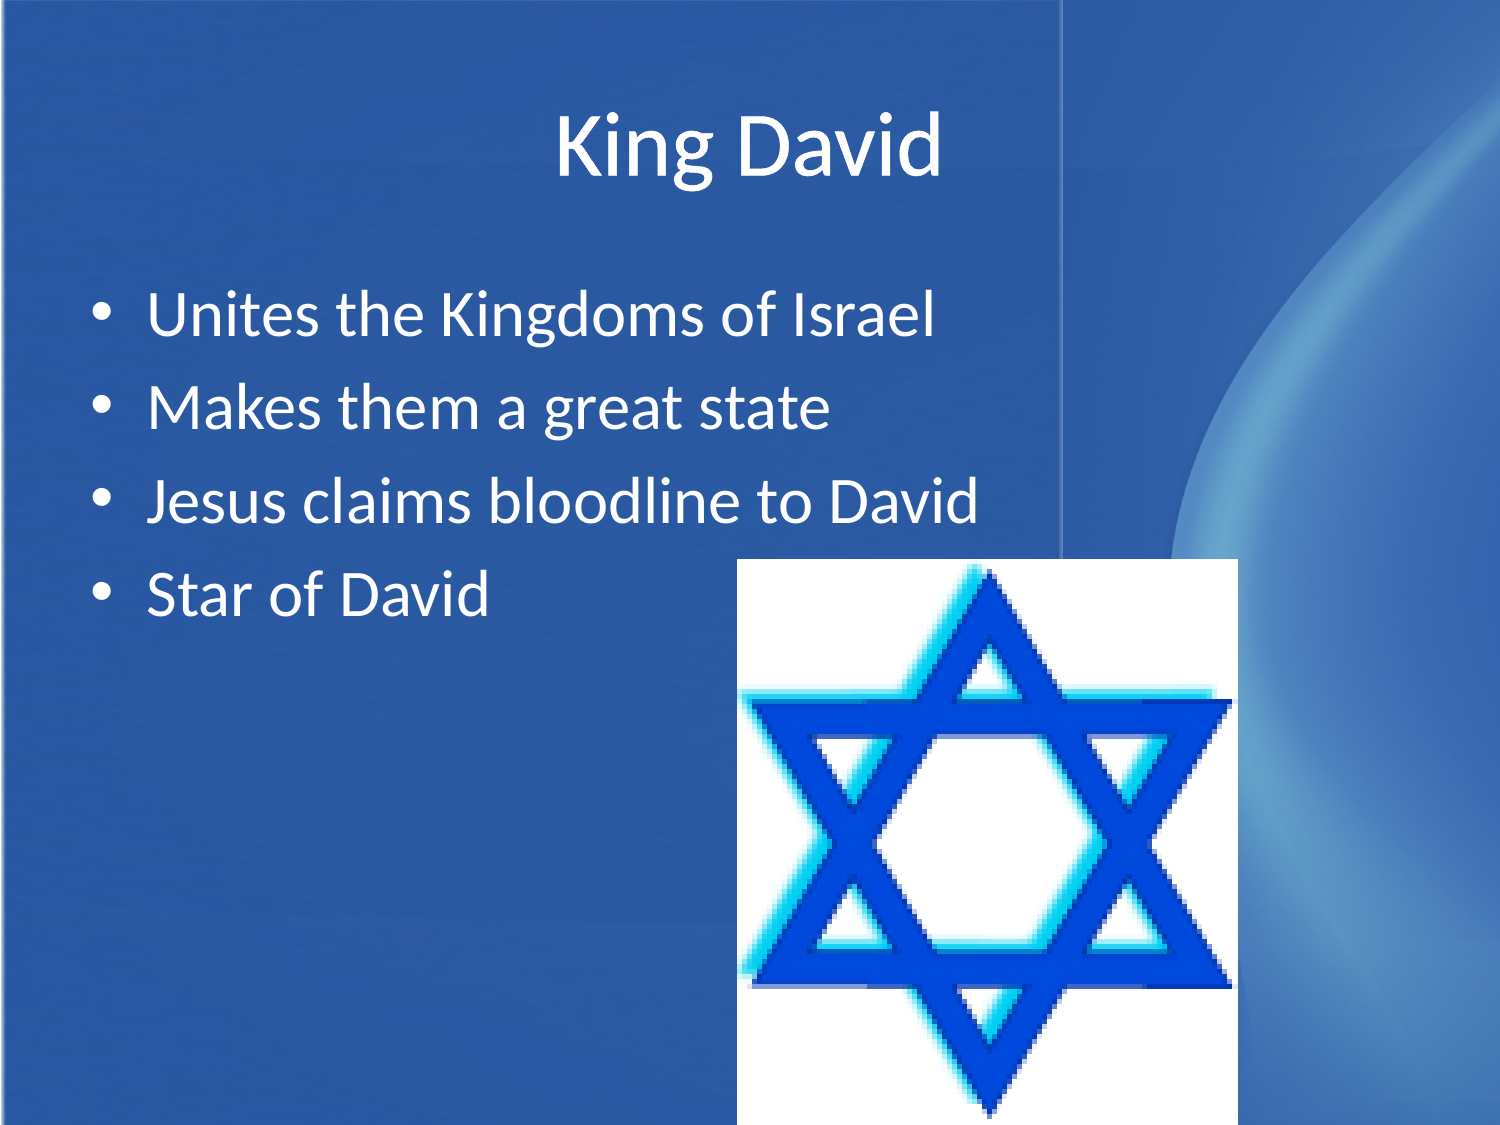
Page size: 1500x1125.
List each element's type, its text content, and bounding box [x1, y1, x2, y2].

picture [5, 0, 1500, 1125]
list Unites the Kingdoms of Israel Makes them a great state Jesus claims bloodline to David Star of David [74, 262, 1426, 1006]
title King David [75, 45, 1425, 233]
